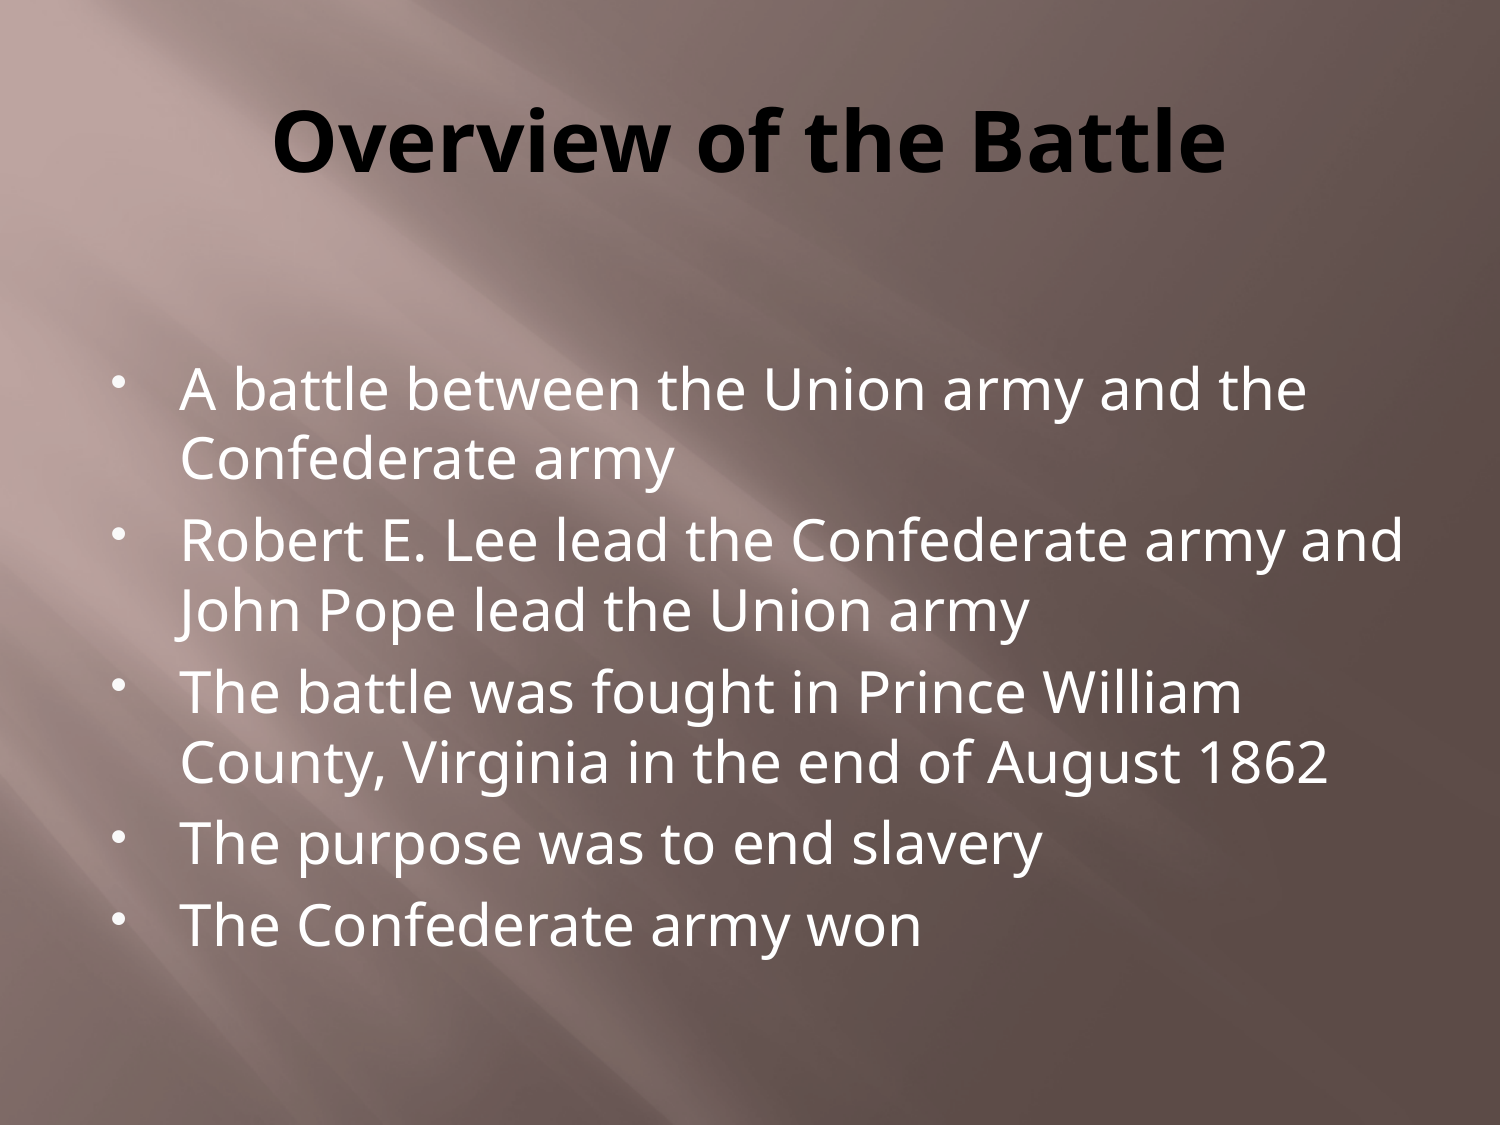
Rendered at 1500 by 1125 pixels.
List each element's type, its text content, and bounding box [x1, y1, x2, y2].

list A battle between the Union army and the Confederate army Robert E. Lee lead the Confederate army and John Pope lead the Union army The battle was fought in Prince William County, Virginia in the end of August 1862 The purpose was to end slavery The Confederate army won [75, 262, 1425, 1035]
title Overview of the Battle [75, 45, 1425, 233]
